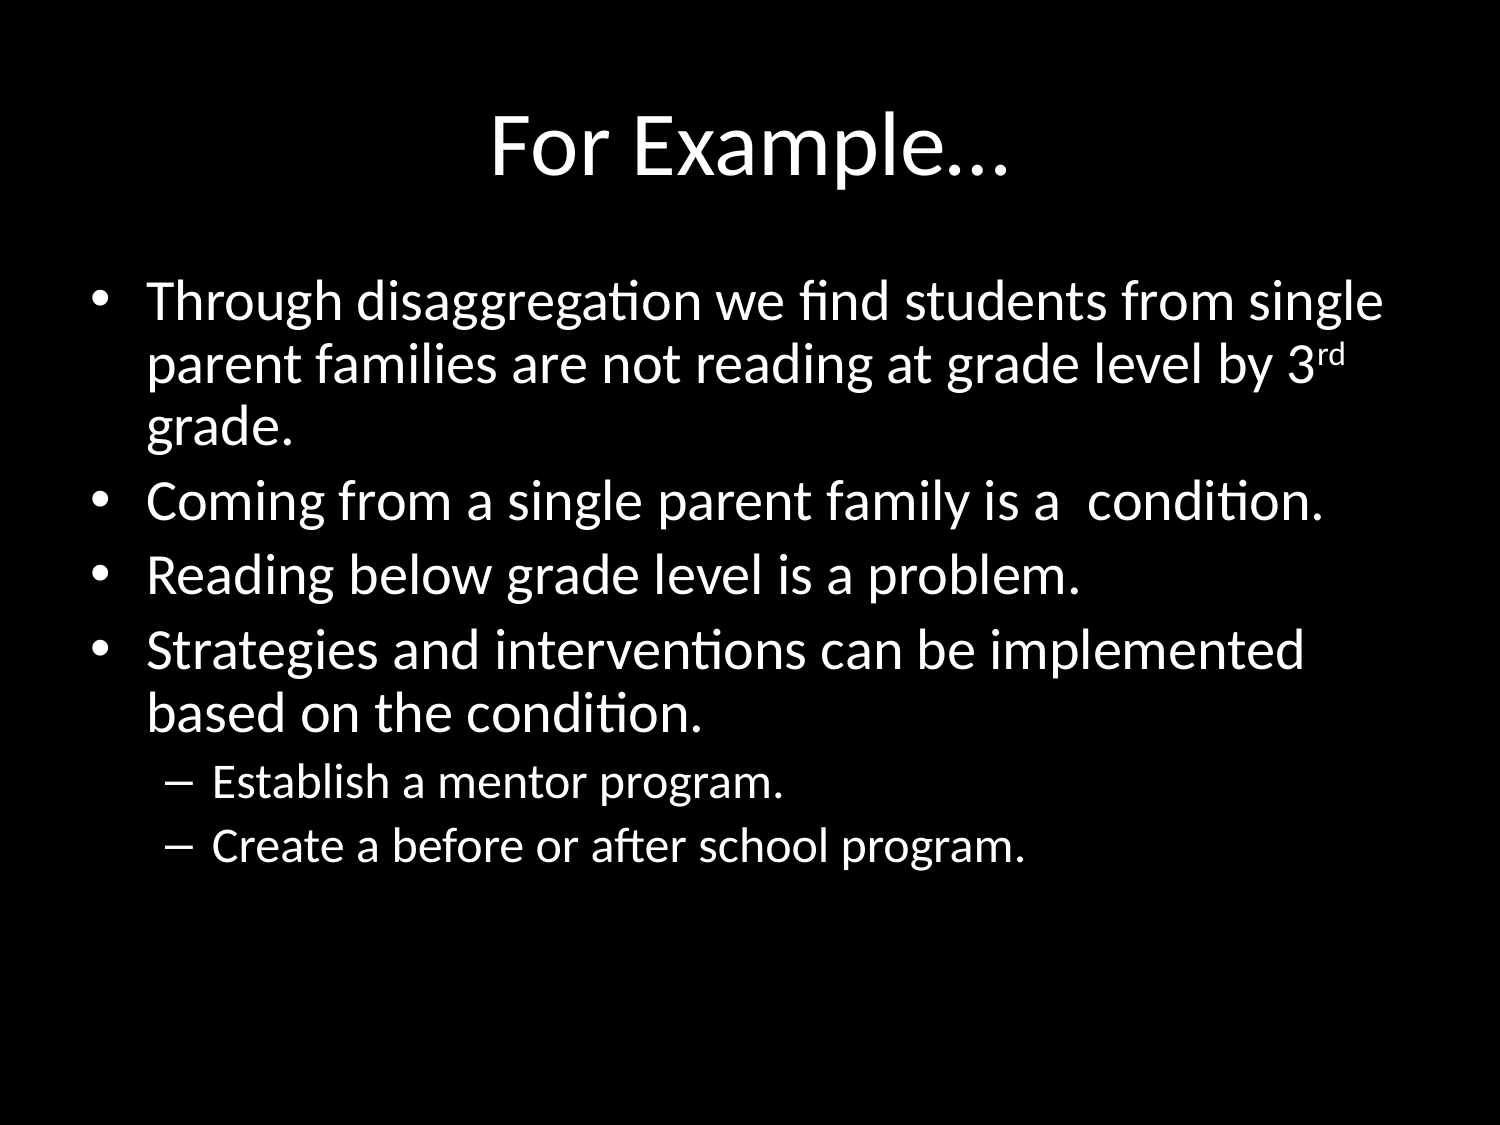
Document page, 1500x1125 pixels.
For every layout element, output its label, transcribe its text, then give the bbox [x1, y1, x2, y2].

title For Example… [75, 45, 1425, 233]
list Through disaggregation we find students from single parent families are not reading at grade level by 3rd grade. Coming from a single parent family is a condition. Reading below grade level is a problem. Strategies and interventions can be implemented based on the condition. Establish a mentor program. Create a before or after school program. [75, 262, 1425, 1005]
